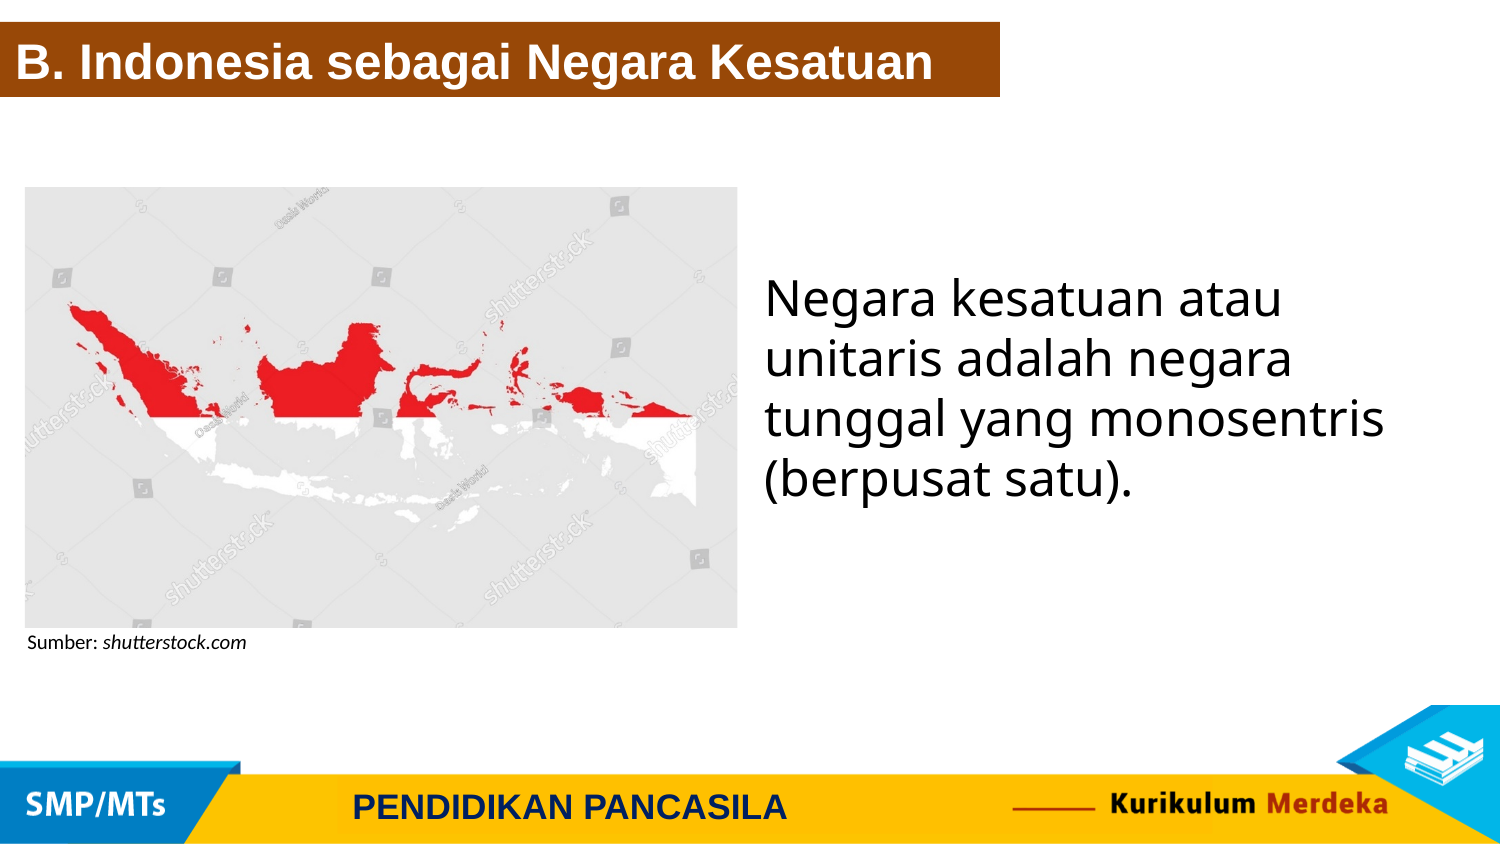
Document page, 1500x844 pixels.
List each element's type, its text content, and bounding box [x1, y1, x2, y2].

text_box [0, 705, 1500, 844]
text_box Sumber: shutterstock.com [12, 621, 300, 662]
text_box Negara kesatuan atau unitaris adalah negara tunggal yang monosentris (berpusat satu). [750, 259, 1463, 515]
text_box B. Indonesia sebagai Negara Kesatuan [0, 20, 1002, 99]
picture [24, 186, 738, 629]
